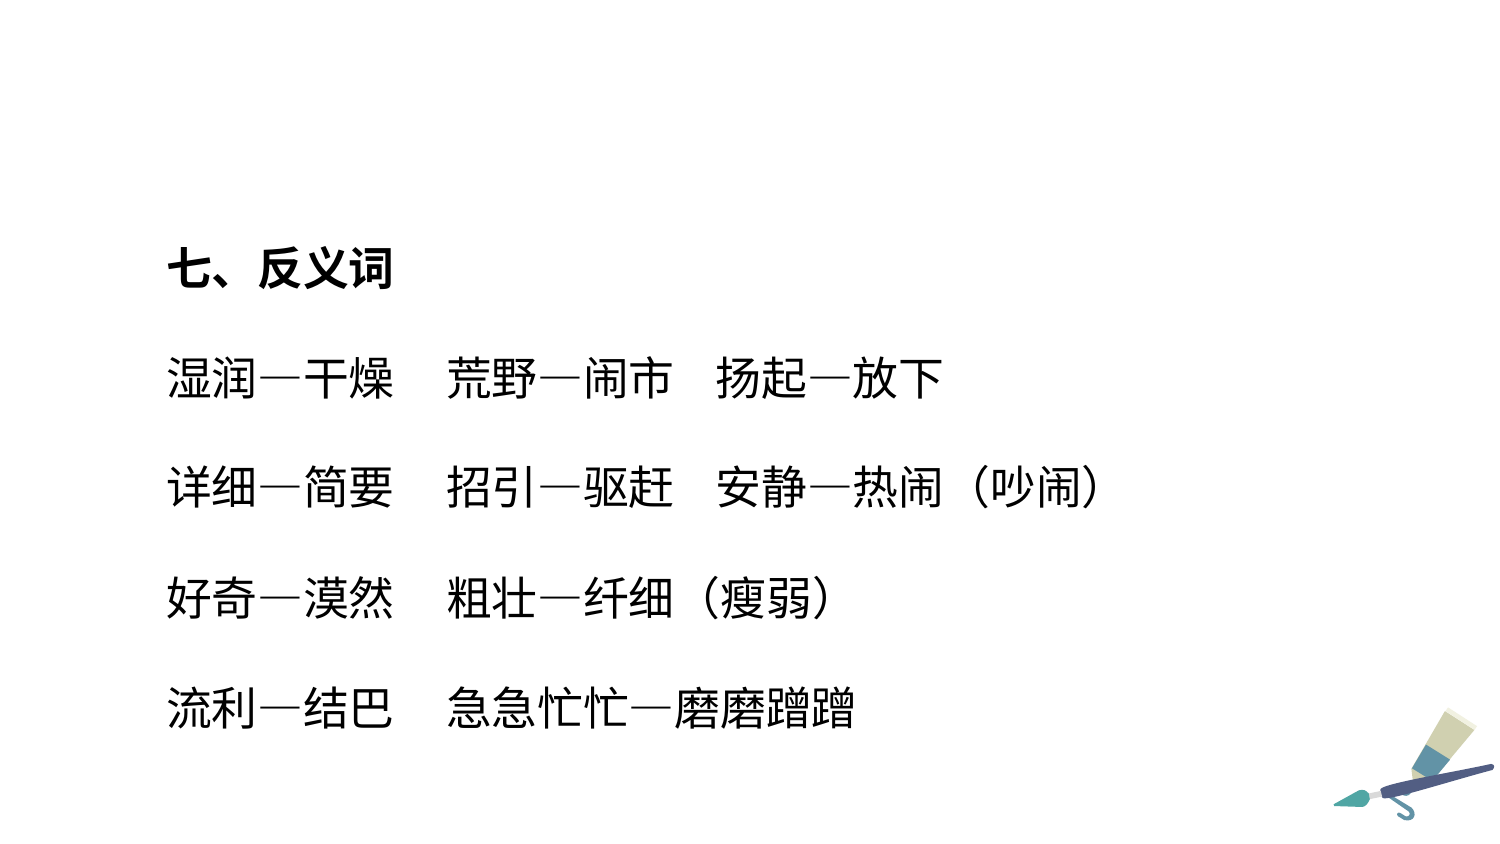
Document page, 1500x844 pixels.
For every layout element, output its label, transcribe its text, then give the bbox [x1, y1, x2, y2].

text_box 七、反义词 湿润—干燥 荒野—闹市 扬起—放下 详细—简要 招引—驱赶 安静—热闹（吵闹） 好奇—漠然 粗壮—纤细（瘦弱） 流利—结巴 急急忙忙—磨磨蹭蹭 [151, 176, 1391, 742]
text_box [1358, 708, 1481, 844]
